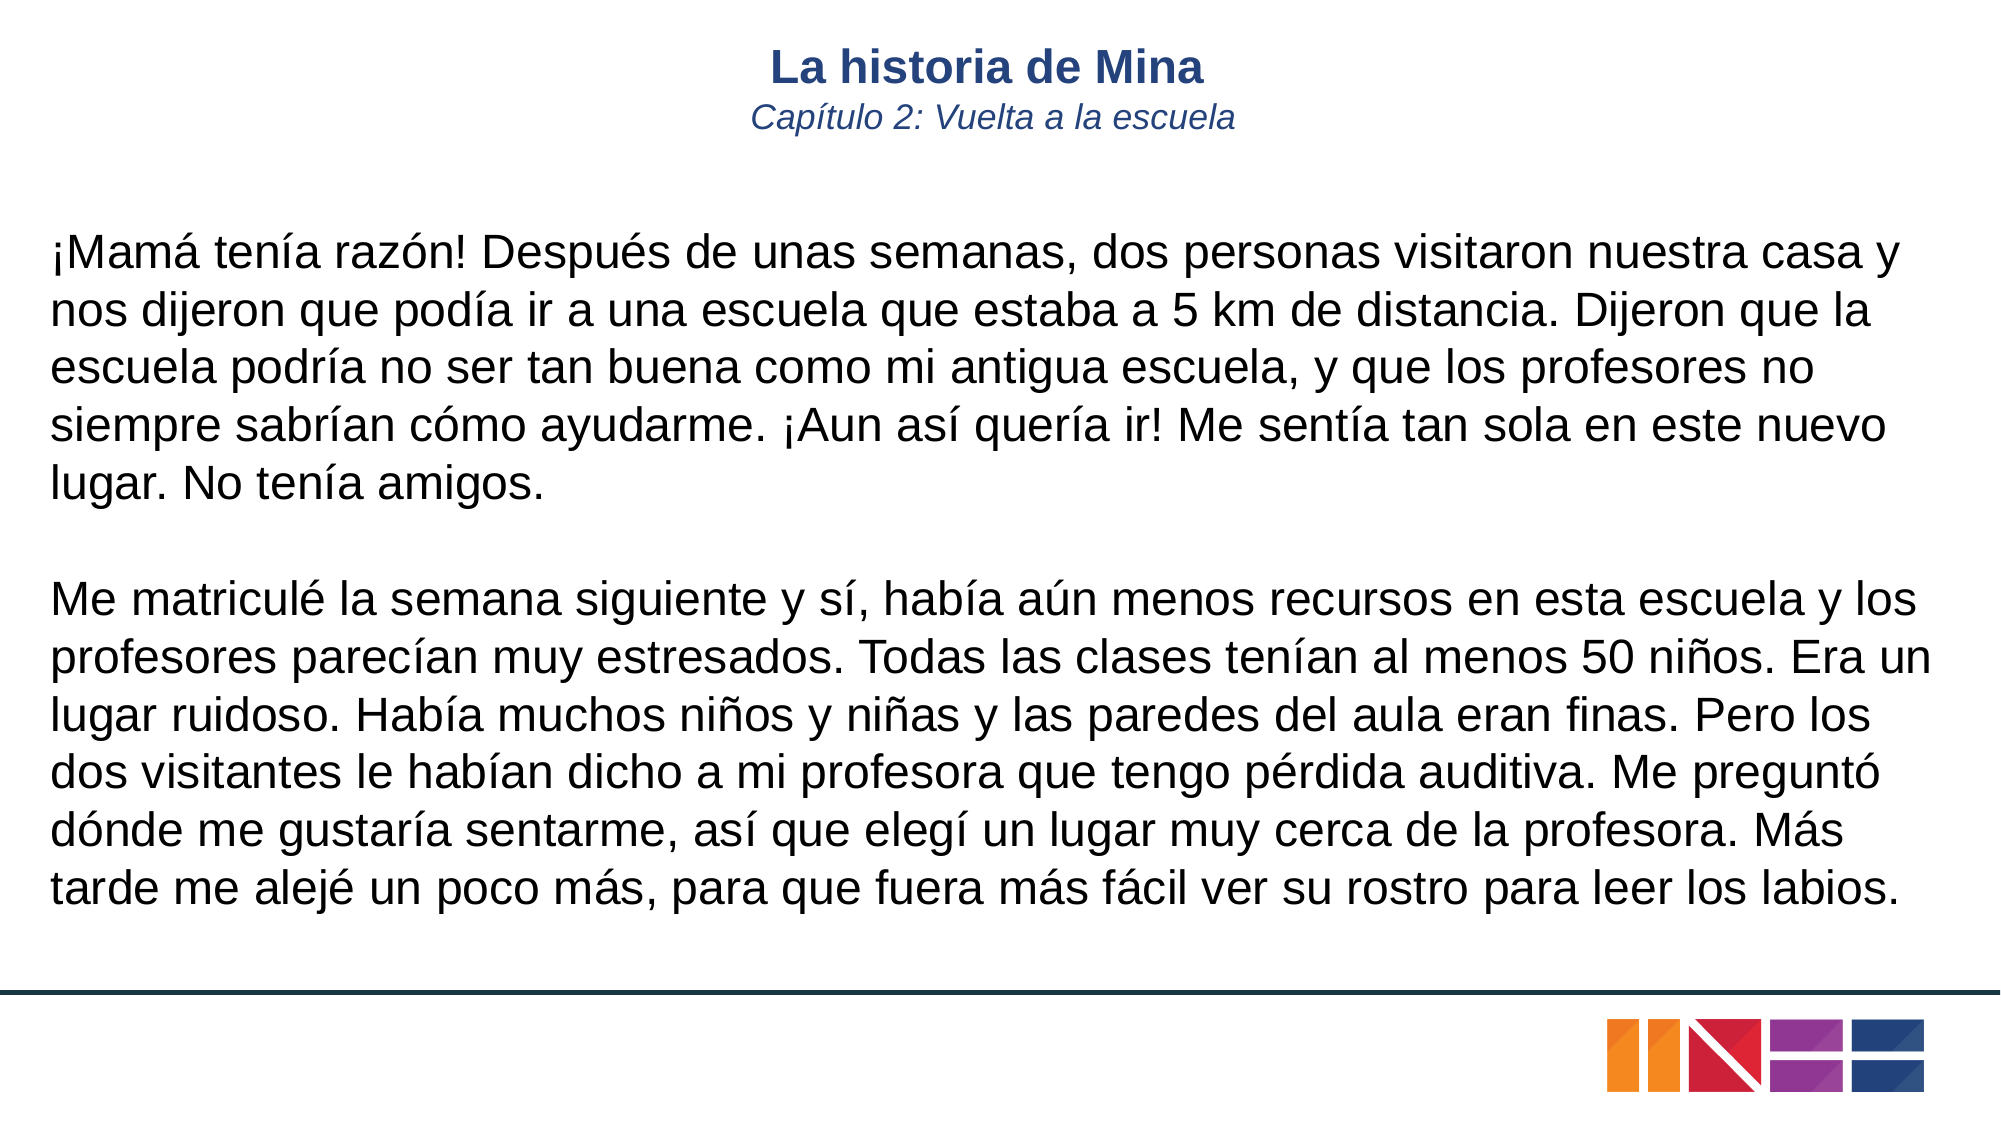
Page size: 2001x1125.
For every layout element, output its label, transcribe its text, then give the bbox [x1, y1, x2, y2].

list ¡Mamá tenía razón! Después de unas semanas, dos personas visitaron nuestra casa y nos dijeron que podía ir a una escuela que estaba a 5 km de distancia. Dijeron que la escuela podría no ser tan buena como mi antigua escuela, y que los profesores no siempre sabrían cómo ayudarme. ¡Aun así quería ir! Me sentía tan sola en este nuevo lugar. No tenía amigos. Me matriculé la semana siguiente y sí, había aún menos recursos en esta escuela y los profesores parecían muy estresados. Todas las clases tenían al menos 50 niños. Era un lugar ruidoso. Había muchos niños y niñas y las paredes del aula eran finas. Pero los dos visitantes le habían dicho a mi profesora que tengo pérdida auditiva. Me preguntó dónde me gustaría sentarme, así que elegí un lugar muy cerca de la profesora. Más tarde me alejé un poco más, para que fuera más fácil ver su rostro para leer los labios. [31, 200, 1971, 974]
picture [1607, 1019, 1924, 1092]
title La historia de Mina Capítulo 2: Vuelta a la escuela [31, 28, 1957, 145]
